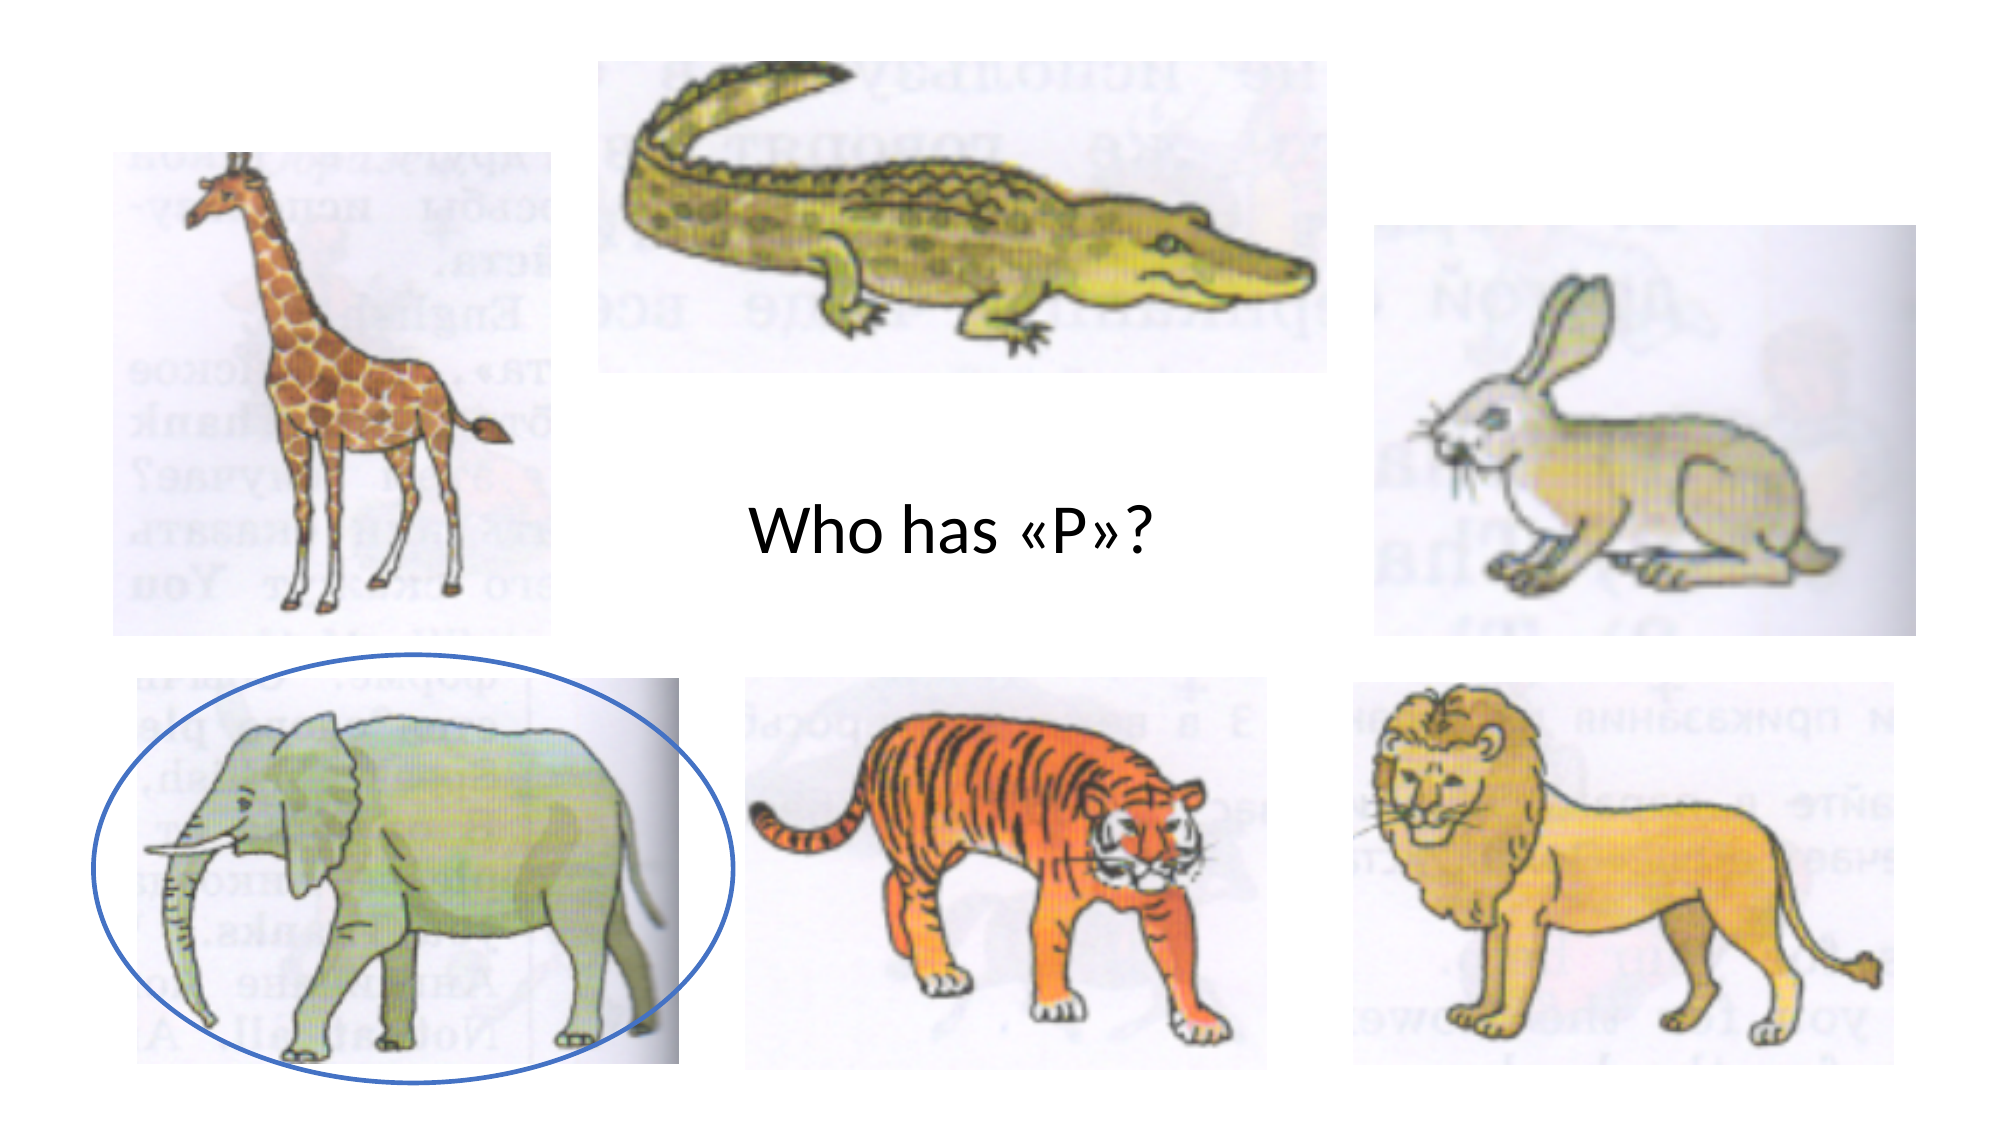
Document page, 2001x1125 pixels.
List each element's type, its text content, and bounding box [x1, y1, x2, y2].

picture [598, 61, 1327, 373]
picture [113, 152, 551, 636]
picture [1353, 682, 1894, 1065]
picture [745, 677, 1267, 1070]
text_box [265, 653, 562, 678]
text_box [278, 1064, 549, 1084]
picture [1374, 224, 1916, 636]
text_box [679, 748, 735, 990]
text_box [92, 759, 137, 979]
picture [137, 678, 679, 1064]
list Who has «P»? [733, 485, 1295, 578]
